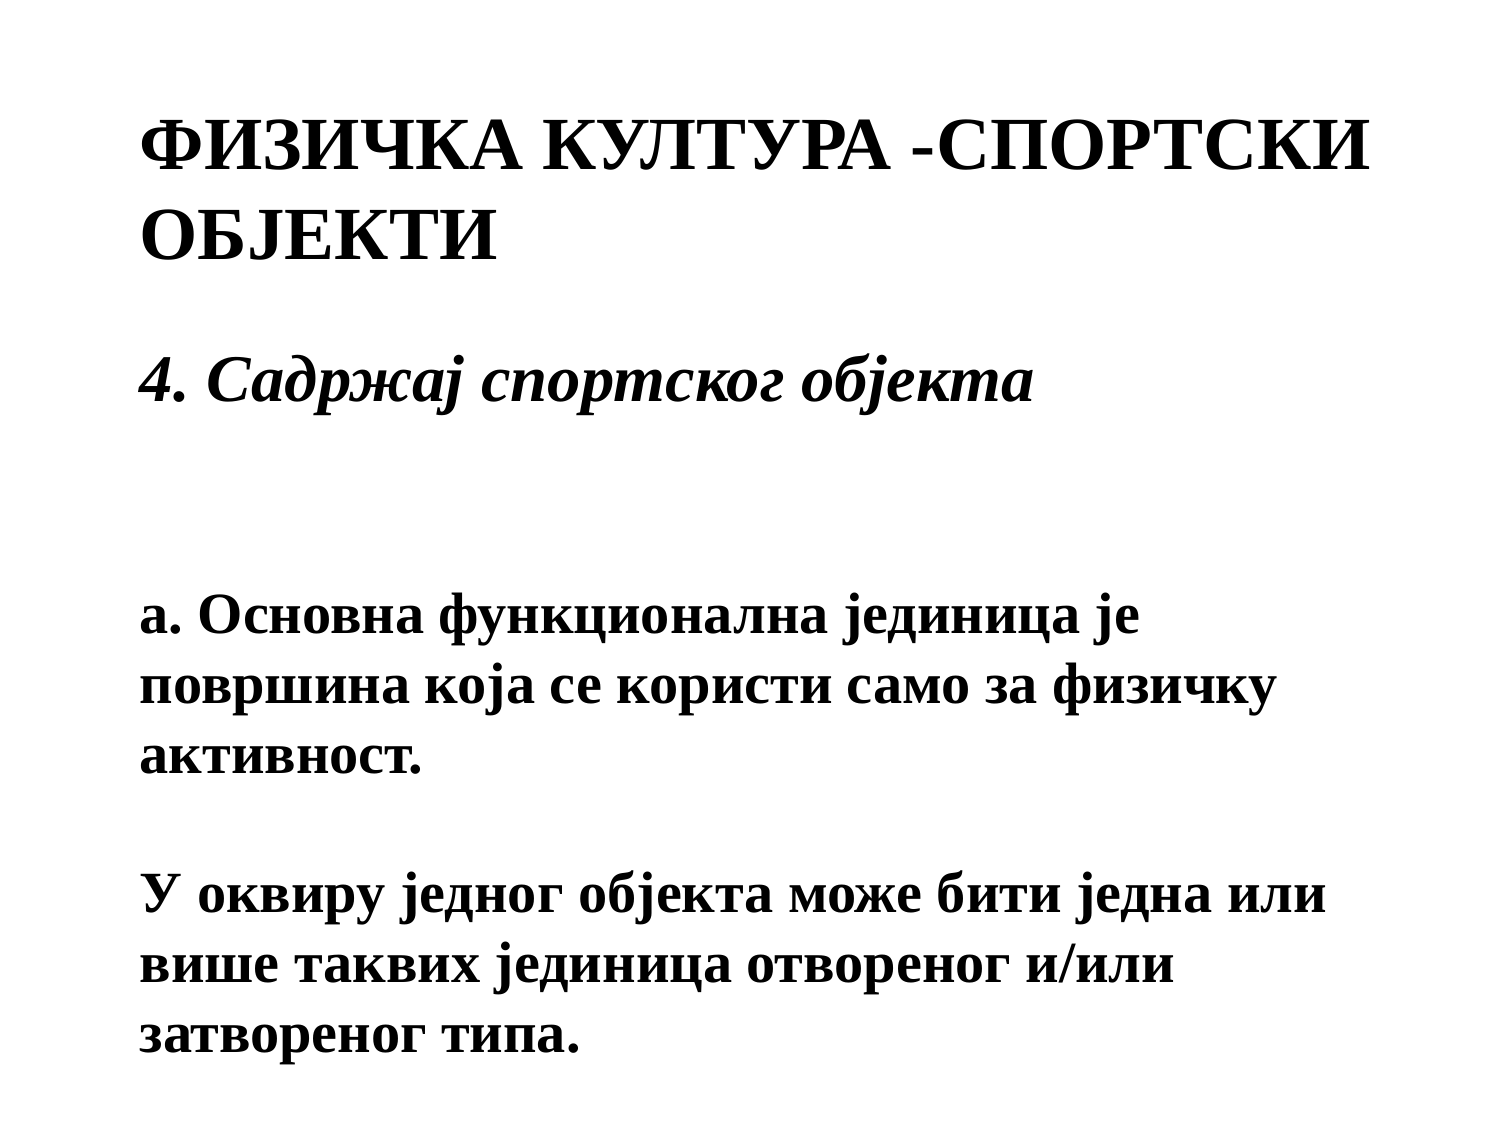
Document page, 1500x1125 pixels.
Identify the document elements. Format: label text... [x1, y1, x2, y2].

text_box ФИЗИЧКА КУЛТУРА -СПОРТСКИ ОБЈЕКТИ 4. Садржај спортског објекта а. Основна функционална јединица је површина која се користи само за физичку активност. У оквиру једног објекта може бити једна или више таквих јединица отвореног и/или затвореног типа. [124, 87, 1413, 1125]
